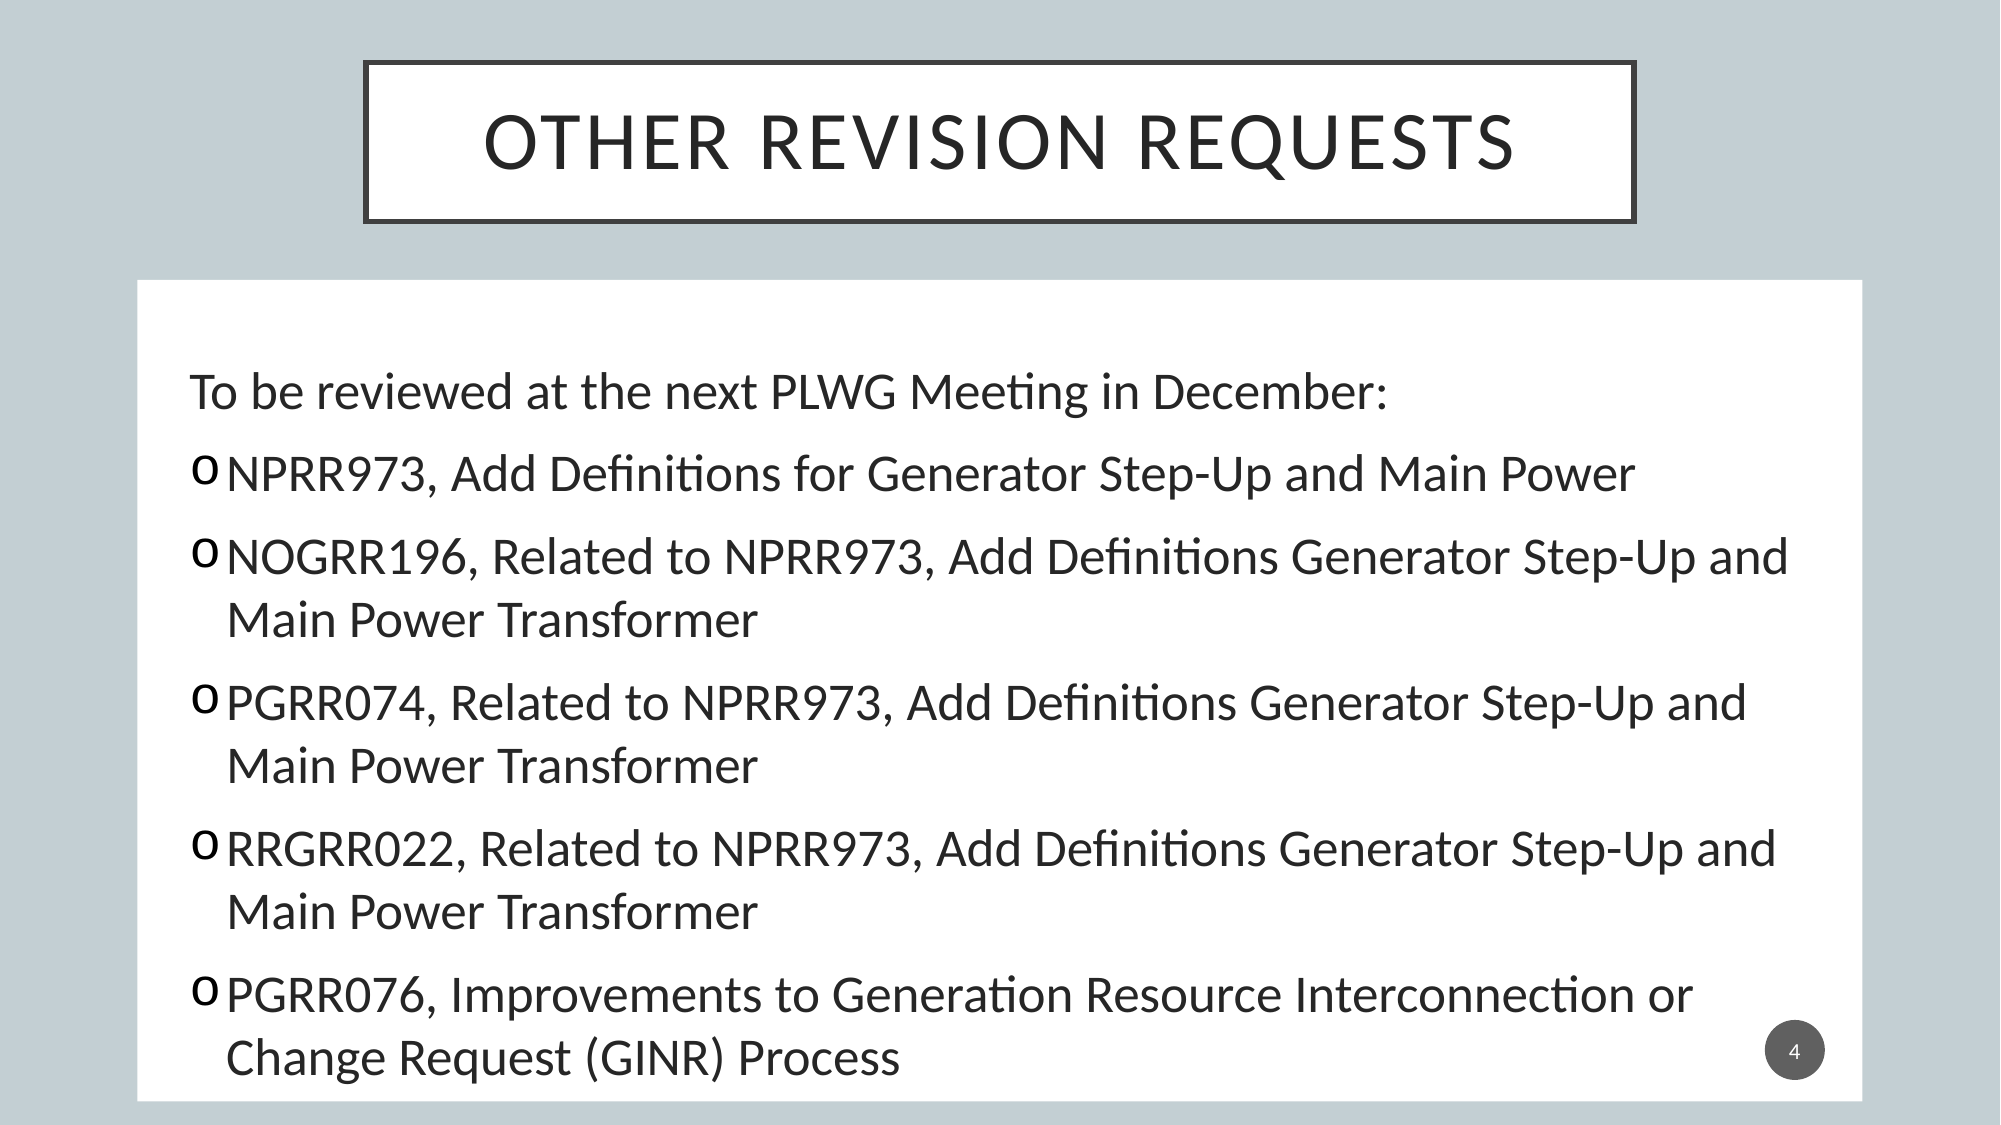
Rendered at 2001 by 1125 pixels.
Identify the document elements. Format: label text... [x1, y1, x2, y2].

list To be reviewed at the next PLWG Meeting in December: NPRR973, Add Definitions for Generator Step-Up and Main Power NOGRR196, Related to NPRR973, Add Definitions Generator Step-Up and Main Power Transformer PGRR074, Related to NPRR973, Add Definitions Generator Step-Up and Main Power Transformer RRGRR022, Related to NPRR973, Add Definitions Generator Step-Up and Main Power Transformer PGRR076, Improvements to Generation Resource Interconnection or Change Request (GINR) Process [137, 279, 1863, 1102]
slide_number 4 [1764, 1019, 1825, 1080]
title Other Revision Requests [363, 60, 1637, 224]
